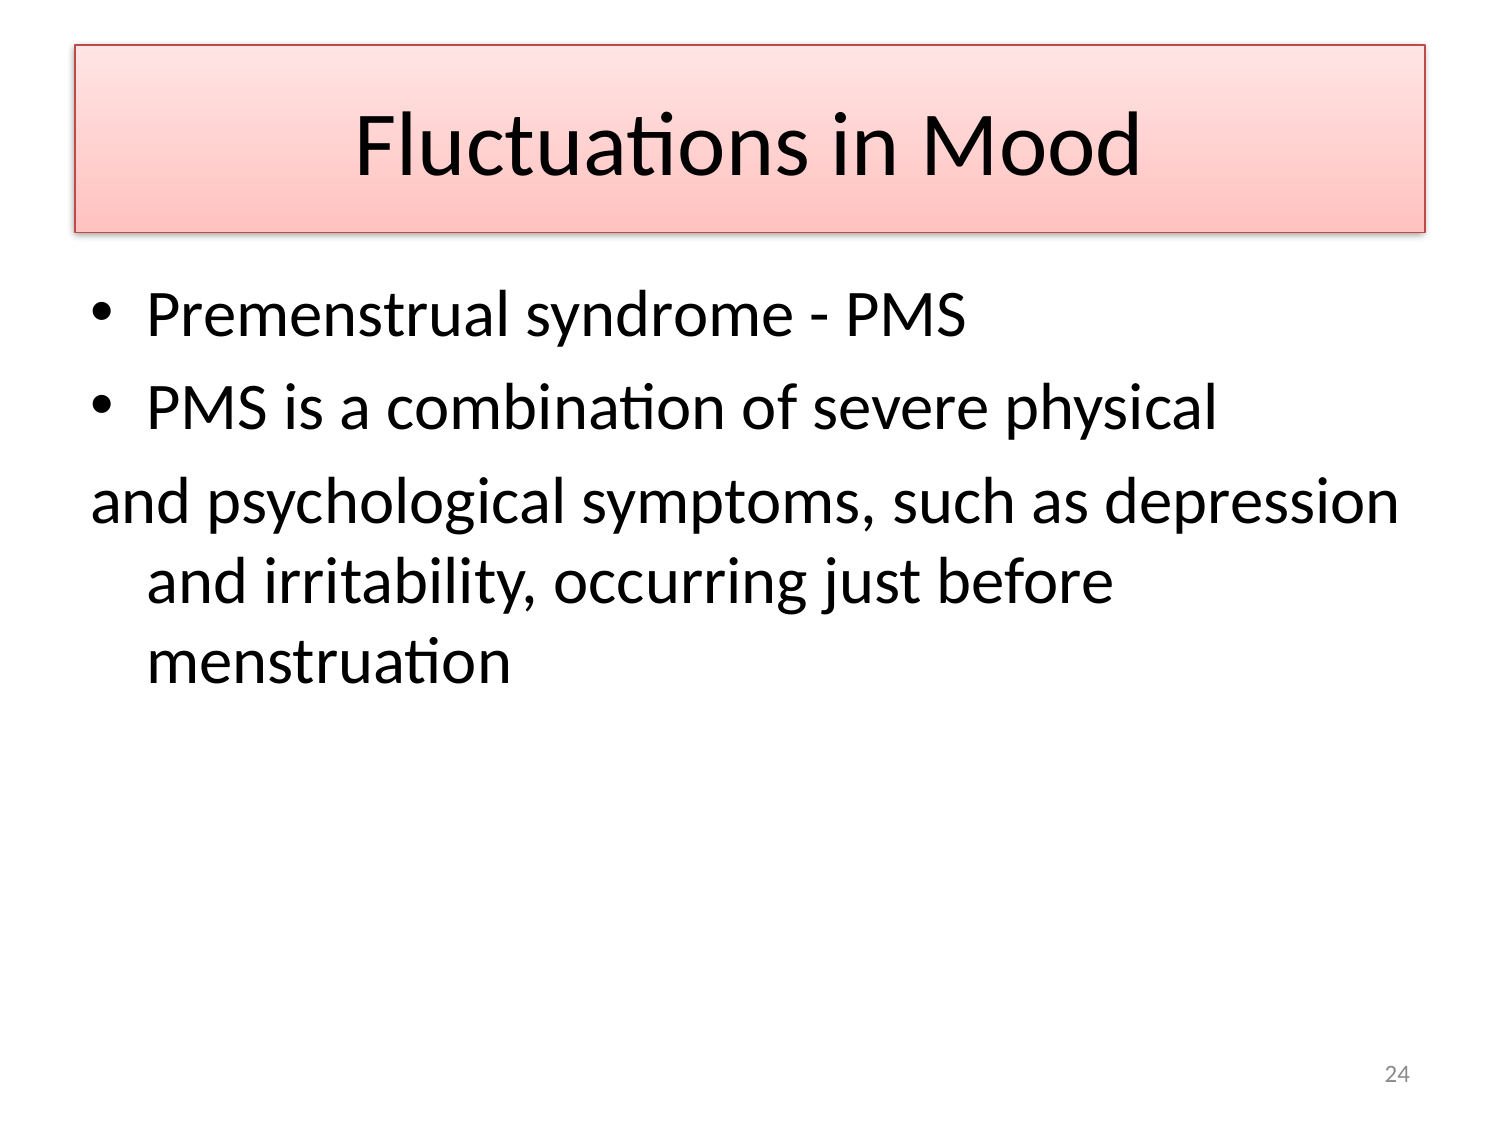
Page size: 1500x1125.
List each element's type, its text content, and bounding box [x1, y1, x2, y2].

list Premenstrual syndrome - PMS PMS is a combination of severe physical and psychological symptoms, such as depression and irritability, occurring just before menstruation [75, 262, 1425, 1005]
slide_number 24 [1074, 1042, 1425, 1103]
title Fluctuations in Mood [74, 44, 1426, 233]
